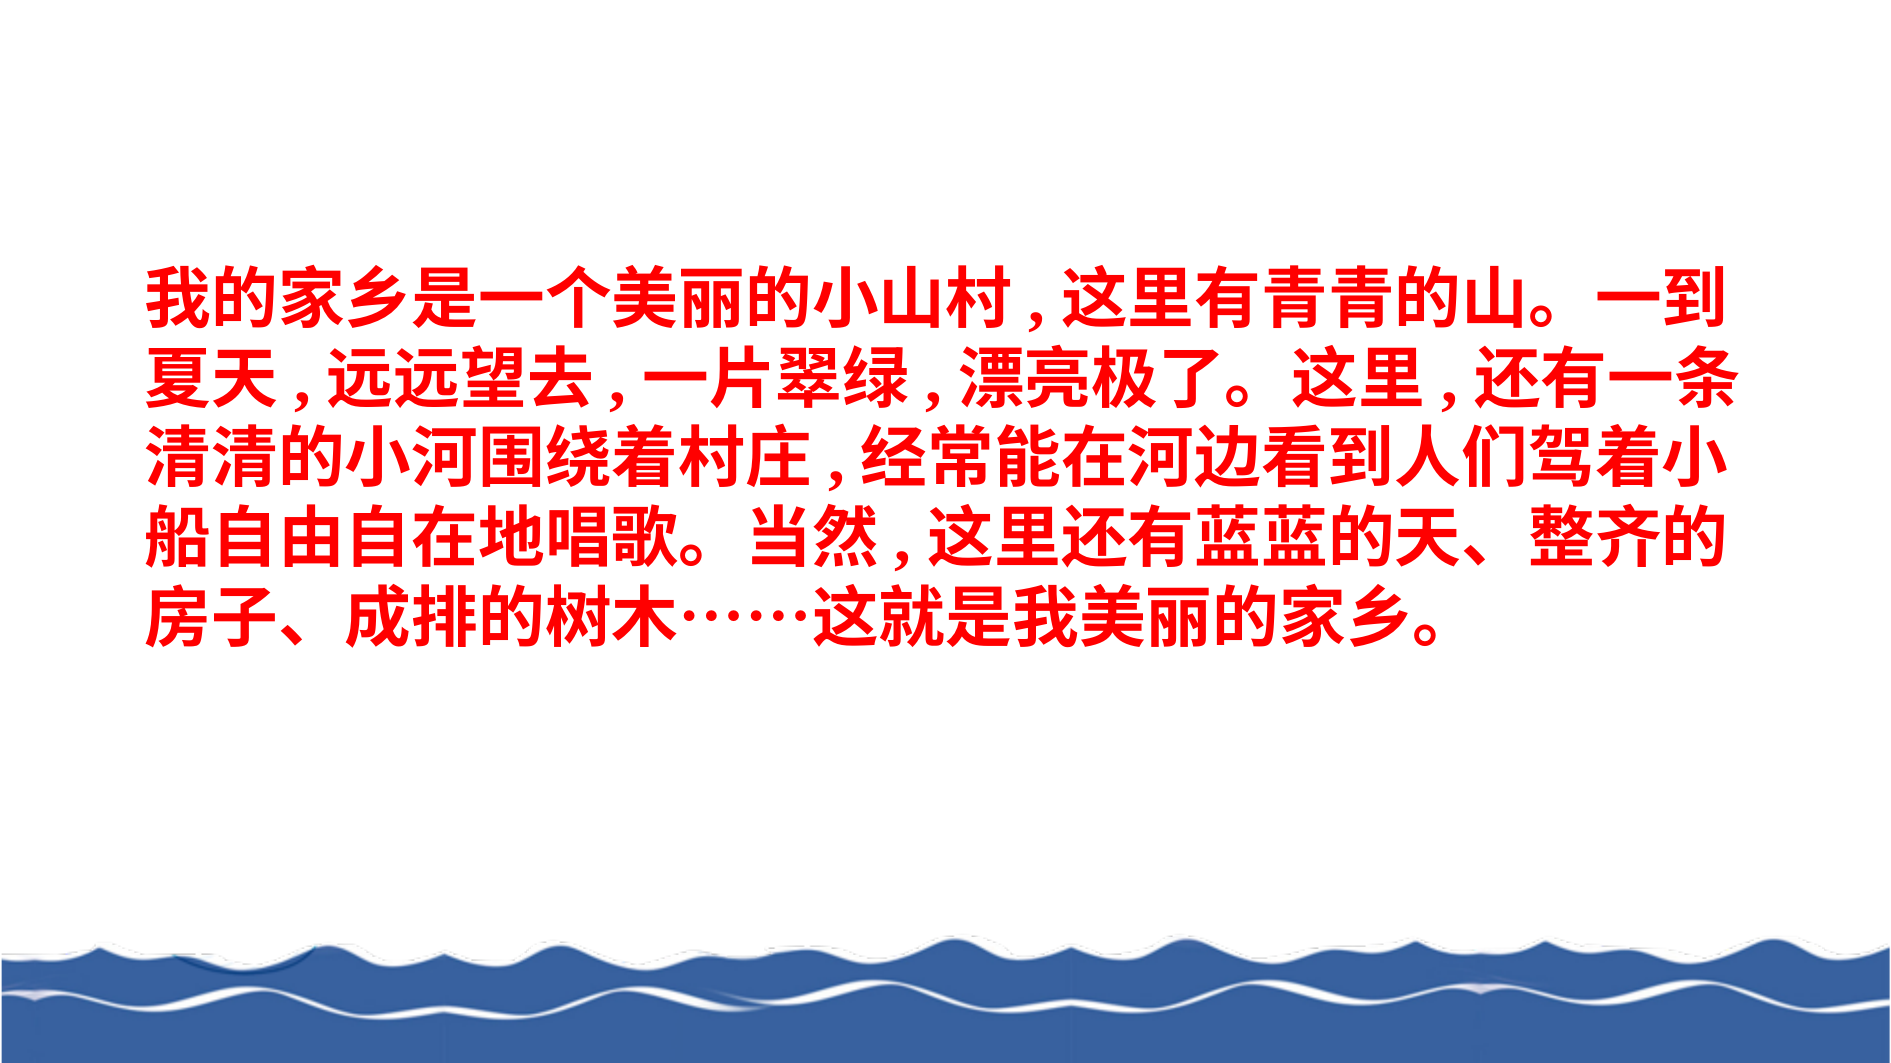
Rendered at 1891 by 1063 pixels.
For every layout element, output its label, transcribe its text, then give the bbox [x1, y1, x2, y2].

text_box 我的家乡是一个美丽的小山村,这里有青青的山。一到夏天,远远望去,一片翠绿,漂亮极了。这里,还有一条清清的小河围绕着村庄,经常能在河边看到人们驾着小船自由自在地唱歌。当然,这里还有蓝蓝的天、整齐的房子、成排的树木……这就是我美丽的家乡。 [129, 247, 1808, 663]
picture [1, 886, 1891, 1063]
